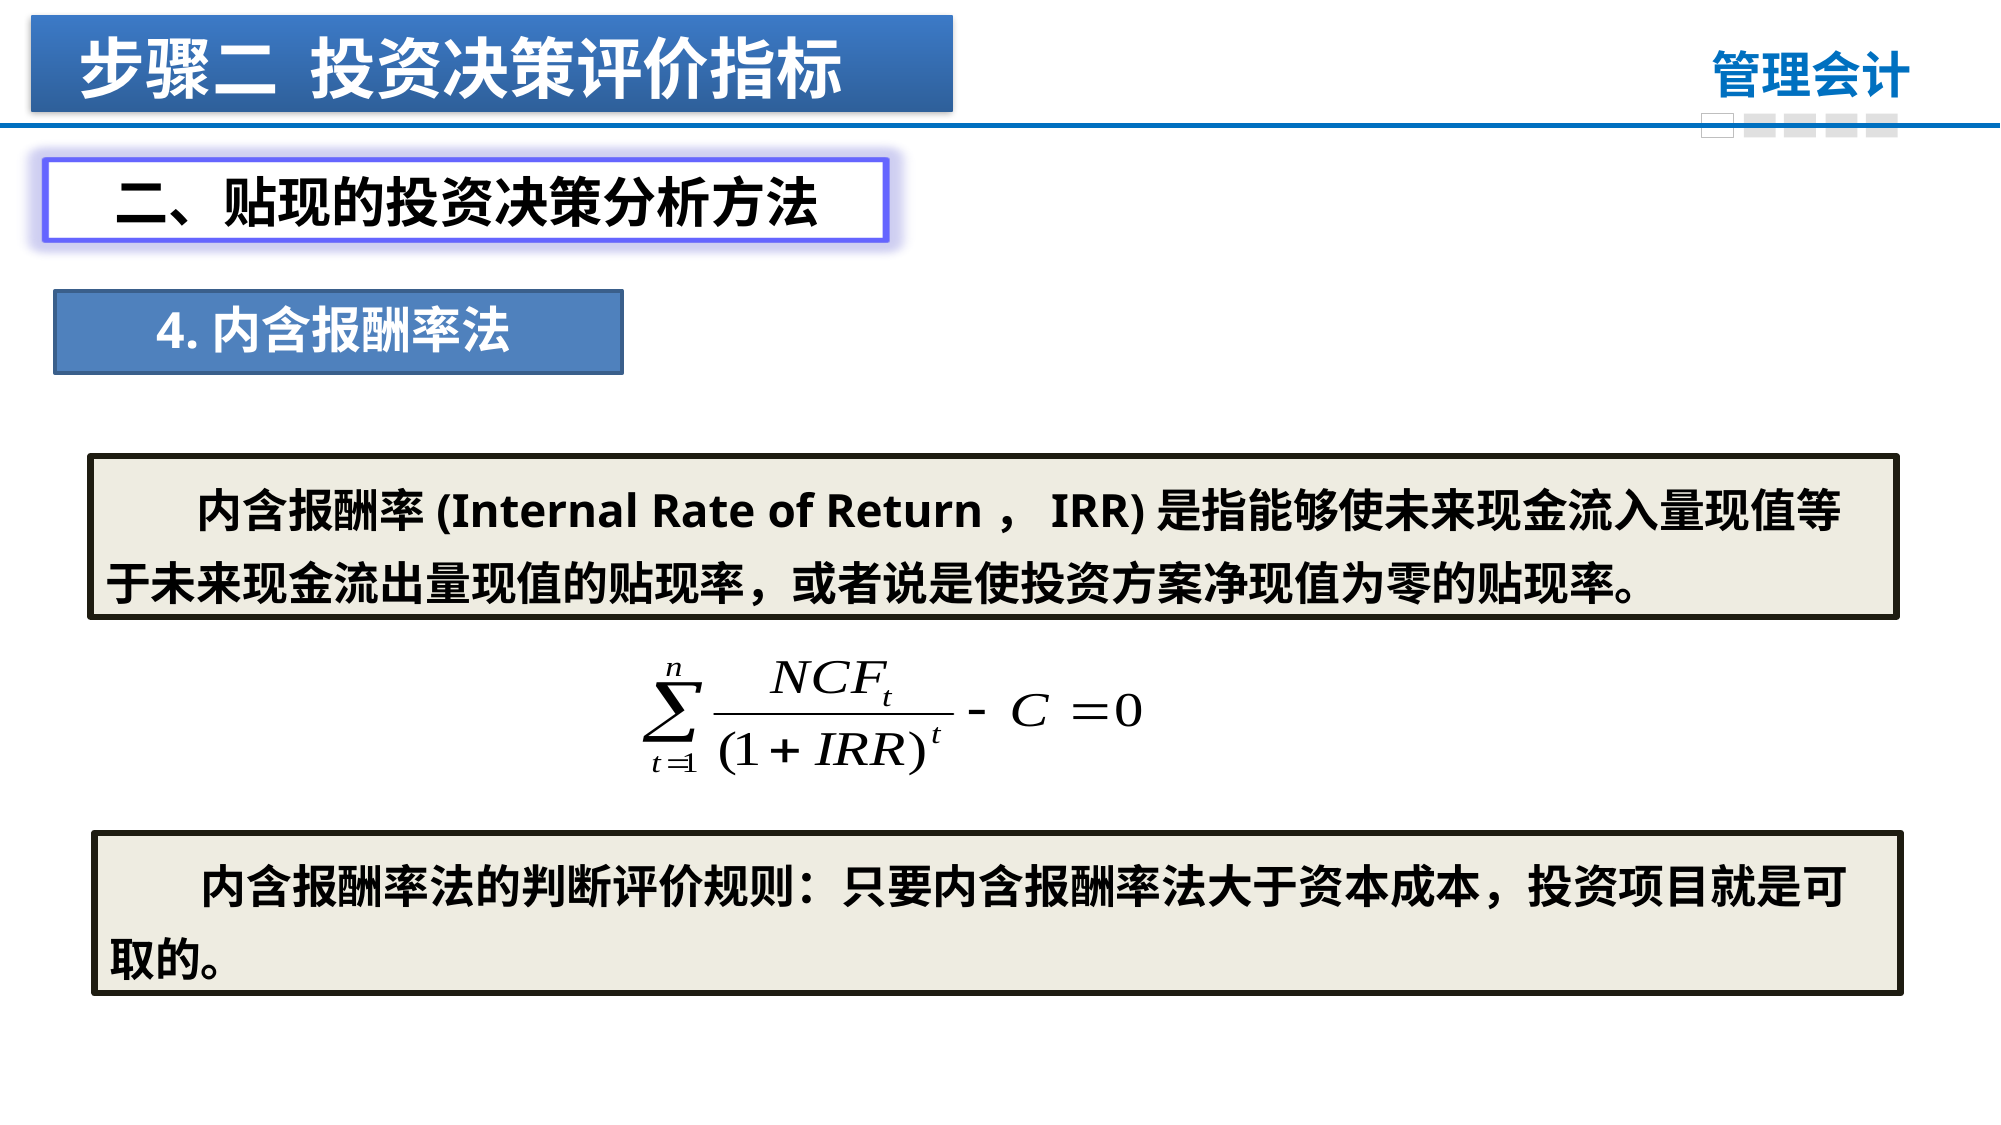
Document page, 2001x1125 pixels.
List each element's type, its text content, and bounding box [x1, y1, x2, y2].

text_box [31, 14, 953, 117]
text_box 内含报酬率(Internal Rate of Return，IRR)是指能够使未来现金流入量现值等于未来现金流出量现值的贴现率，或者说是使投资方案净现值为零的贴现率。 [90, 456, 627, 617]
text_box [54, 290, 623, 374]
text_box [7, 132, 926, 268]
text_box 内含报酬率法的判断评价规则：只要内含报酬率法大于资本成本，投资项目就是可取的。 [94, 832, 1901, 994]
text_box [633, 42, 2000, 788]
